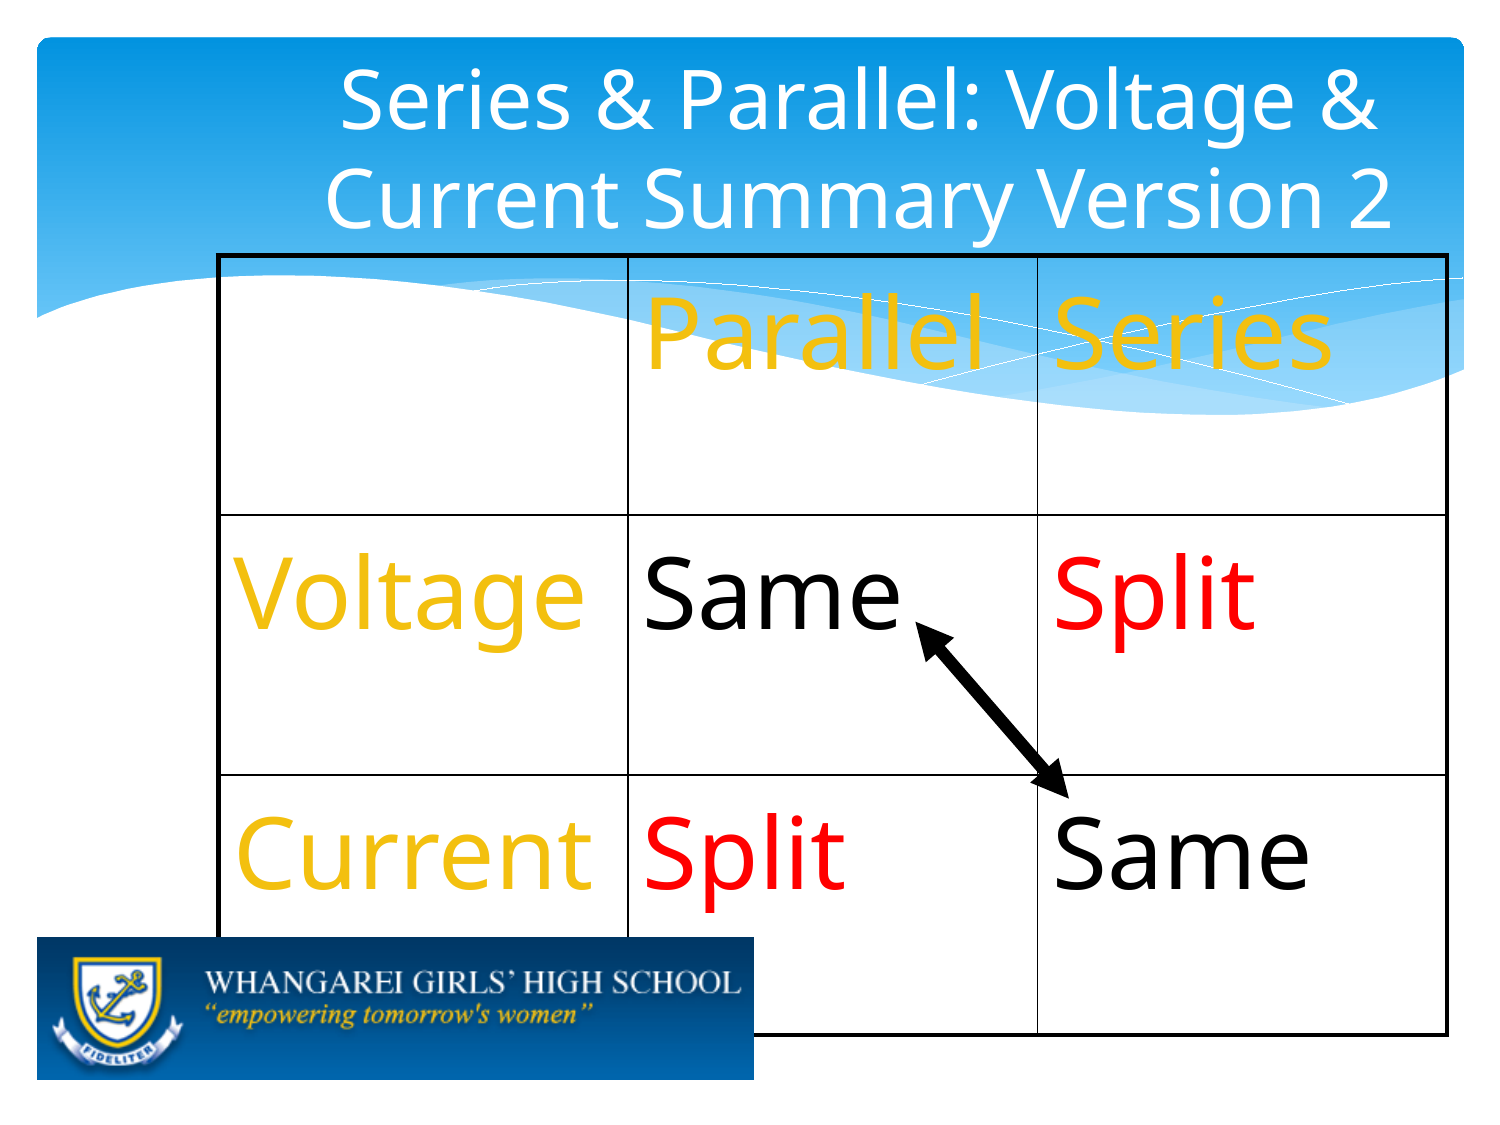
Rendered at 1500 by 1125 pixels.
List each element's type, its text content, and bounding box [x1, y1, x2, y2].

table_header [221, 258, 627, 514]
table_cell Same [1038, 776, 1445, 1033]
picture [37, 937, 754, 1080]
table_cell Same [629, 516, 1037, 774]
table_cell Split [629, 776, 1037, 1033]
table_cell Split [1038, 516, 1445, 774]
table_cell Current [221, 776, 627, 935]
table_header Parallel [629, 258, 1037, 514]
title Series & Parallel: Voltage & Current Summary Version 2 [253, 37, 1466, 255]
table_header Series [1038, 258, 1445, 514]
text_box [915, 621, 1069, 799]
table_cell Voltage [221, 516, 627, 774]
